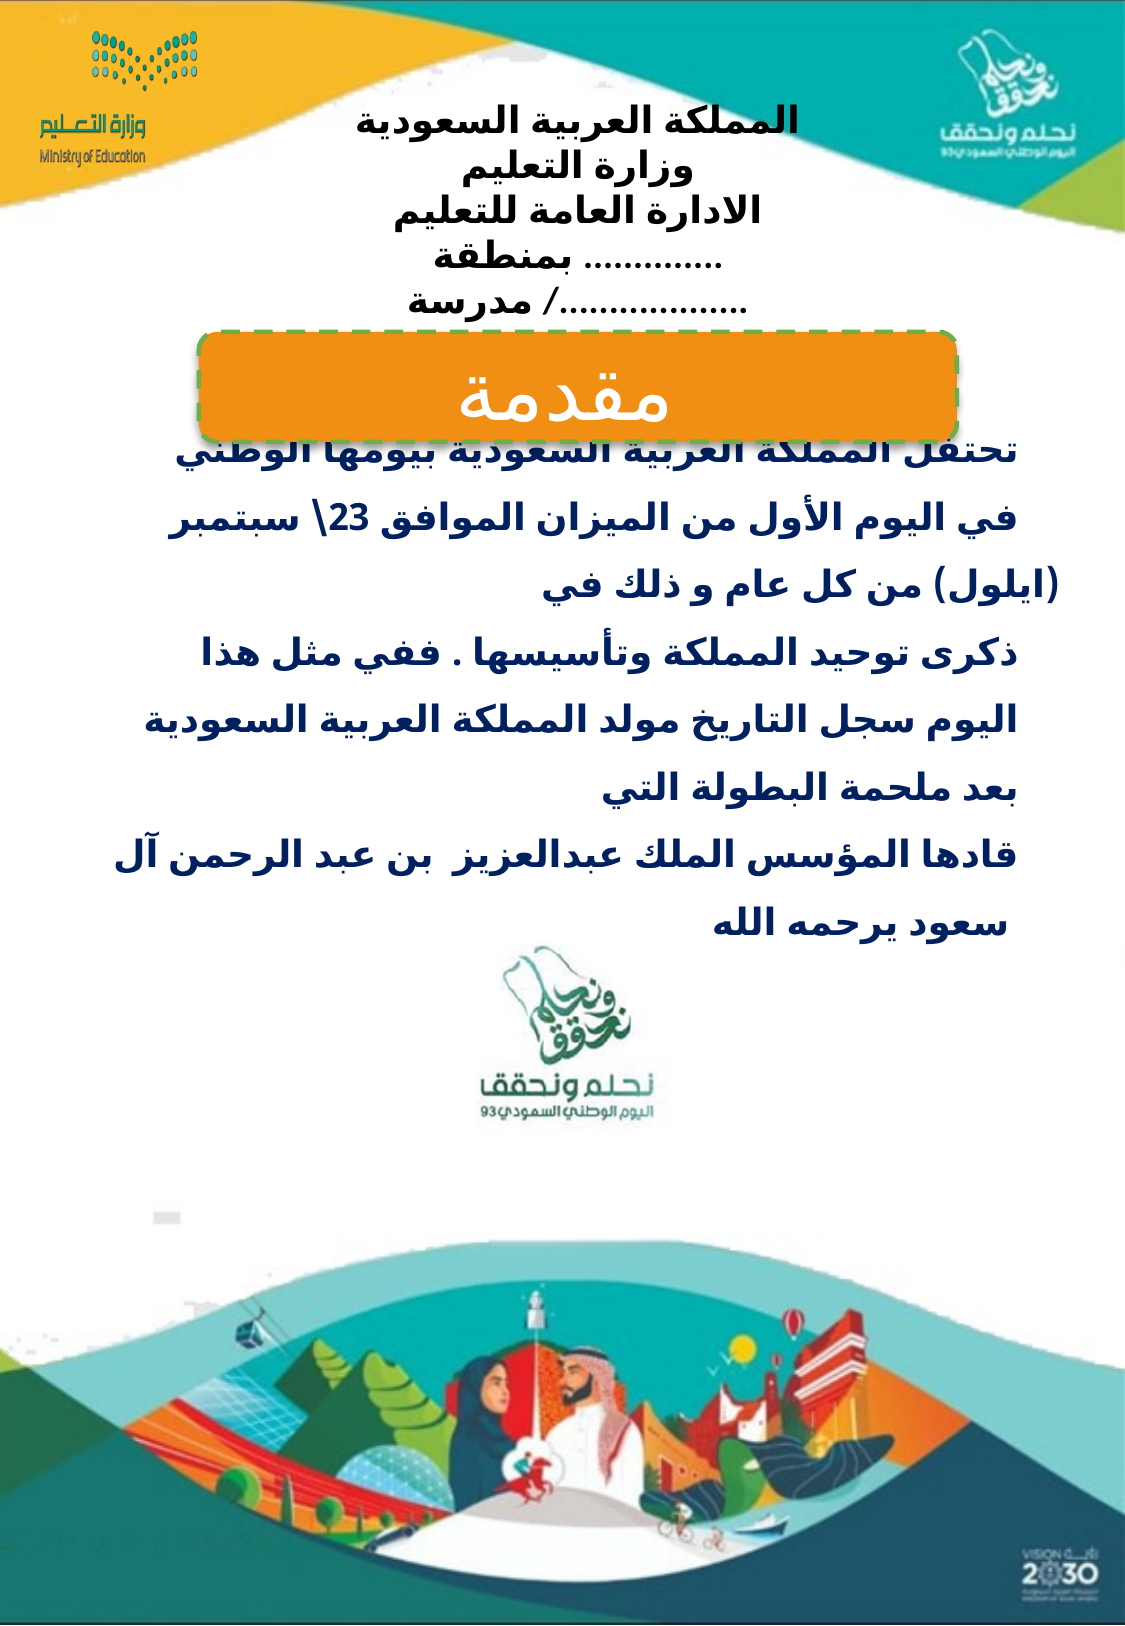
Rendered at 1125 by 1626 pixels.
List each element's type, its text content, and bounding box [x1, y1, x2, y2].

text_box المملكة العربية السعودية وزارة التعليم الادارة العامة للتعليم بمنطقة .............. مدرسة /................... [276, 84, 880, 332]
picture [0, 0, 1125, 1625]
text_box تحتفل المملكة العربية السعودية بيومها الوطني في اليوم الأول من الميزان الموافق 23\ سبتمبر (ايلول) من كل عام و ذلك في ذكرى توحيد المملكة وتأسيسها . ففي مثل هذا اليوم سجل التاريخ مولد المملكة العربية السعودية بعد ملحمة البطولة التي قادها المؤسس الملك عبدالعزيز بن عبد الرحمن آل سعود يرحمه الله الـشـعــــار [62, 467, 1069, 1179]
text_box مقدمة [198, 331, 958, 443]
